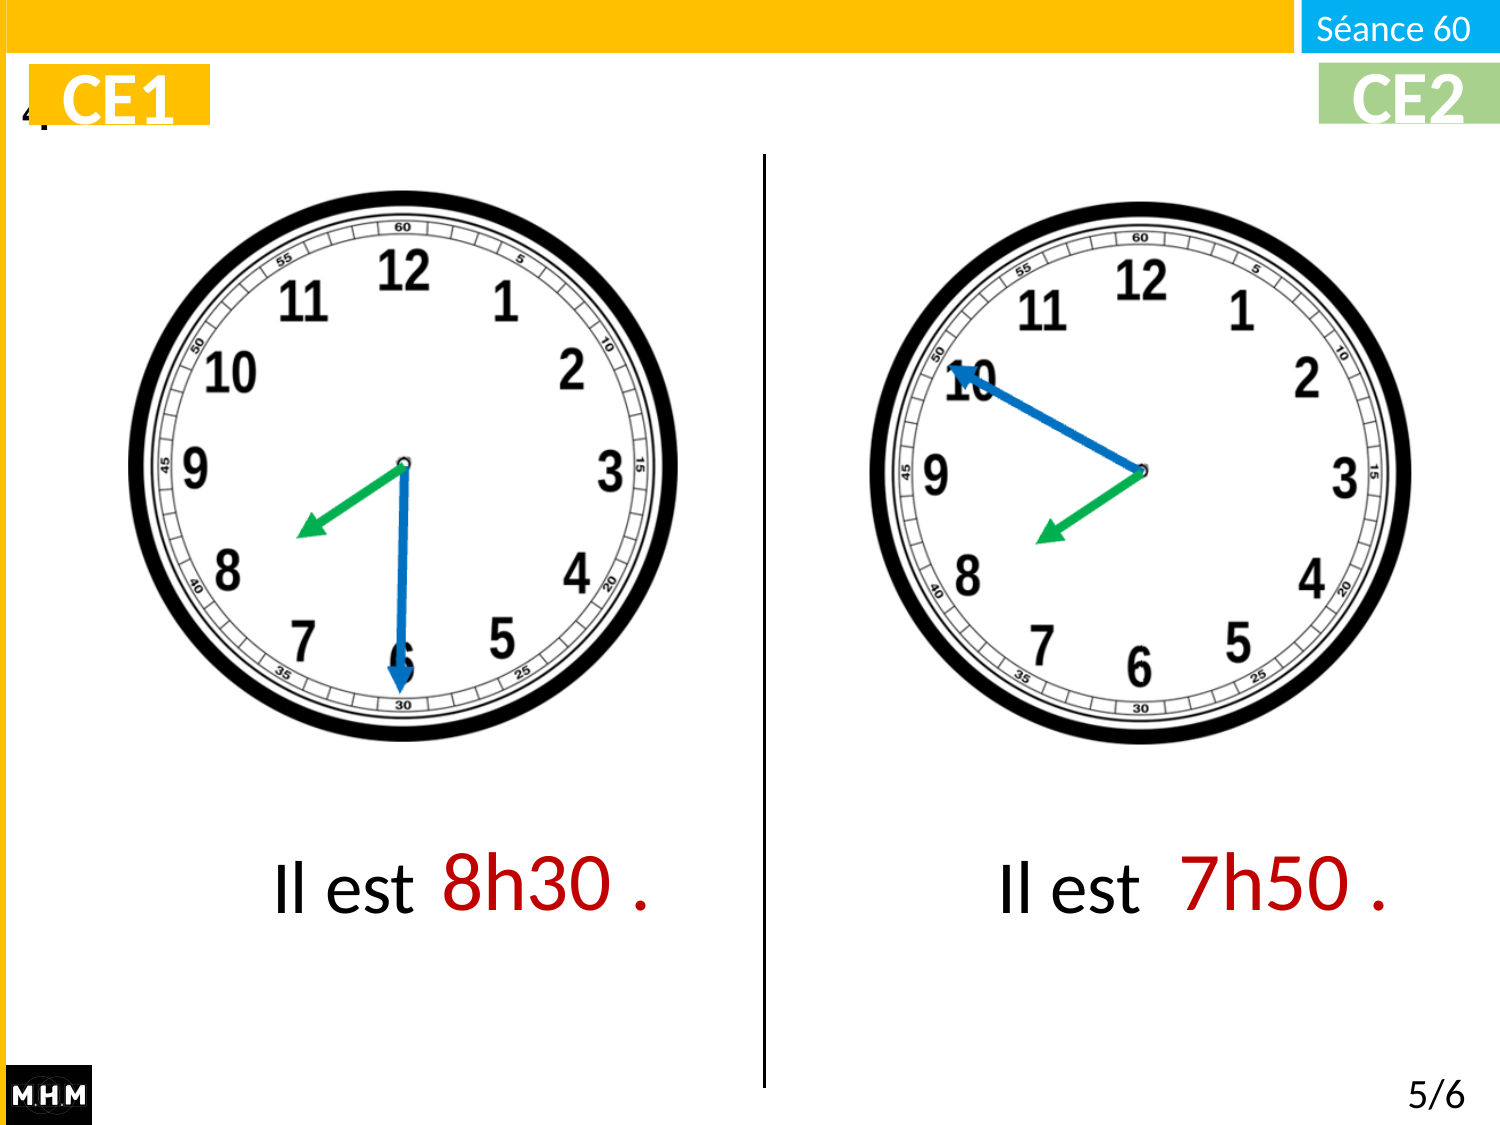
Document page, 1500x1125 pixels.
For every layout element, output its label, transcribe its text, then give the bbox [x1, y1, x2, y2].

picture [856, 196, 1425, 748]
text_box CE2 [1318, 62, 1500, 125]
text_box Il est . . . [982, 839, 1158, 939]
list 5/6 [1373, 1064, 1500, 1125]
text_box Il est . . . [257, 839, 420, 939]
picture [119, 186, 687, 758]
text_box 7h50 . [1158, 828, 1410, 939]
picture [6, 1065, 92, 1125]
text_box CE1 [28, 63, 211, 126]
text_box 8h30 . [420, 828, 672, 939]
